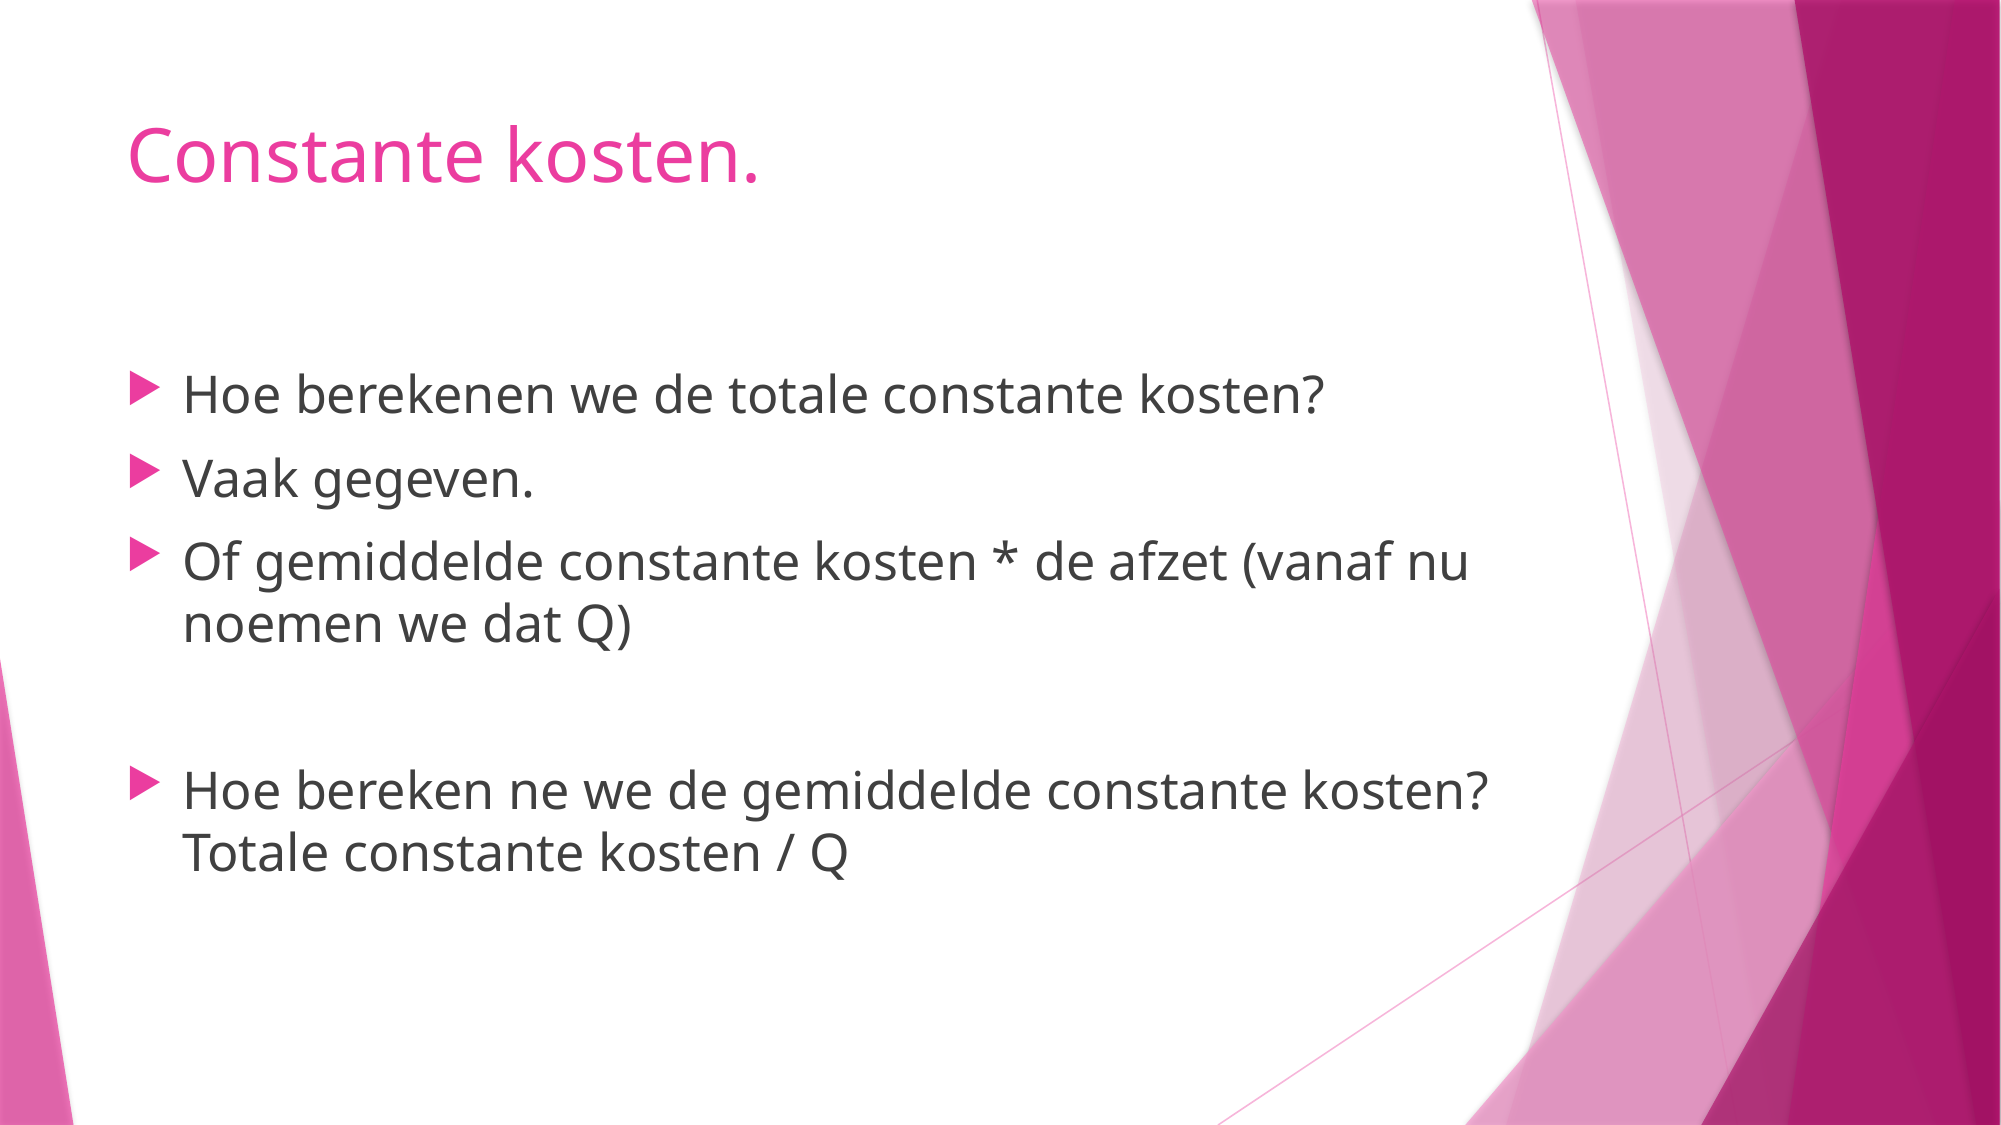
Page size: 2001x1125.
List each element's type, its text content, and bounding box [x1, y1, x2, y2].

list Hoe berekenen we de totale constante kosten? Vaak gegeven. Of gemiddelde constante kosten * de afzet (vanaf nu noemen we dat Q) Hoe bereken ne we de gemiddelde constante kosten? Totale constante kosten / Q [111, 354, 1522, 992]
title Constante kosten. [111, 99, 1522, 317]
